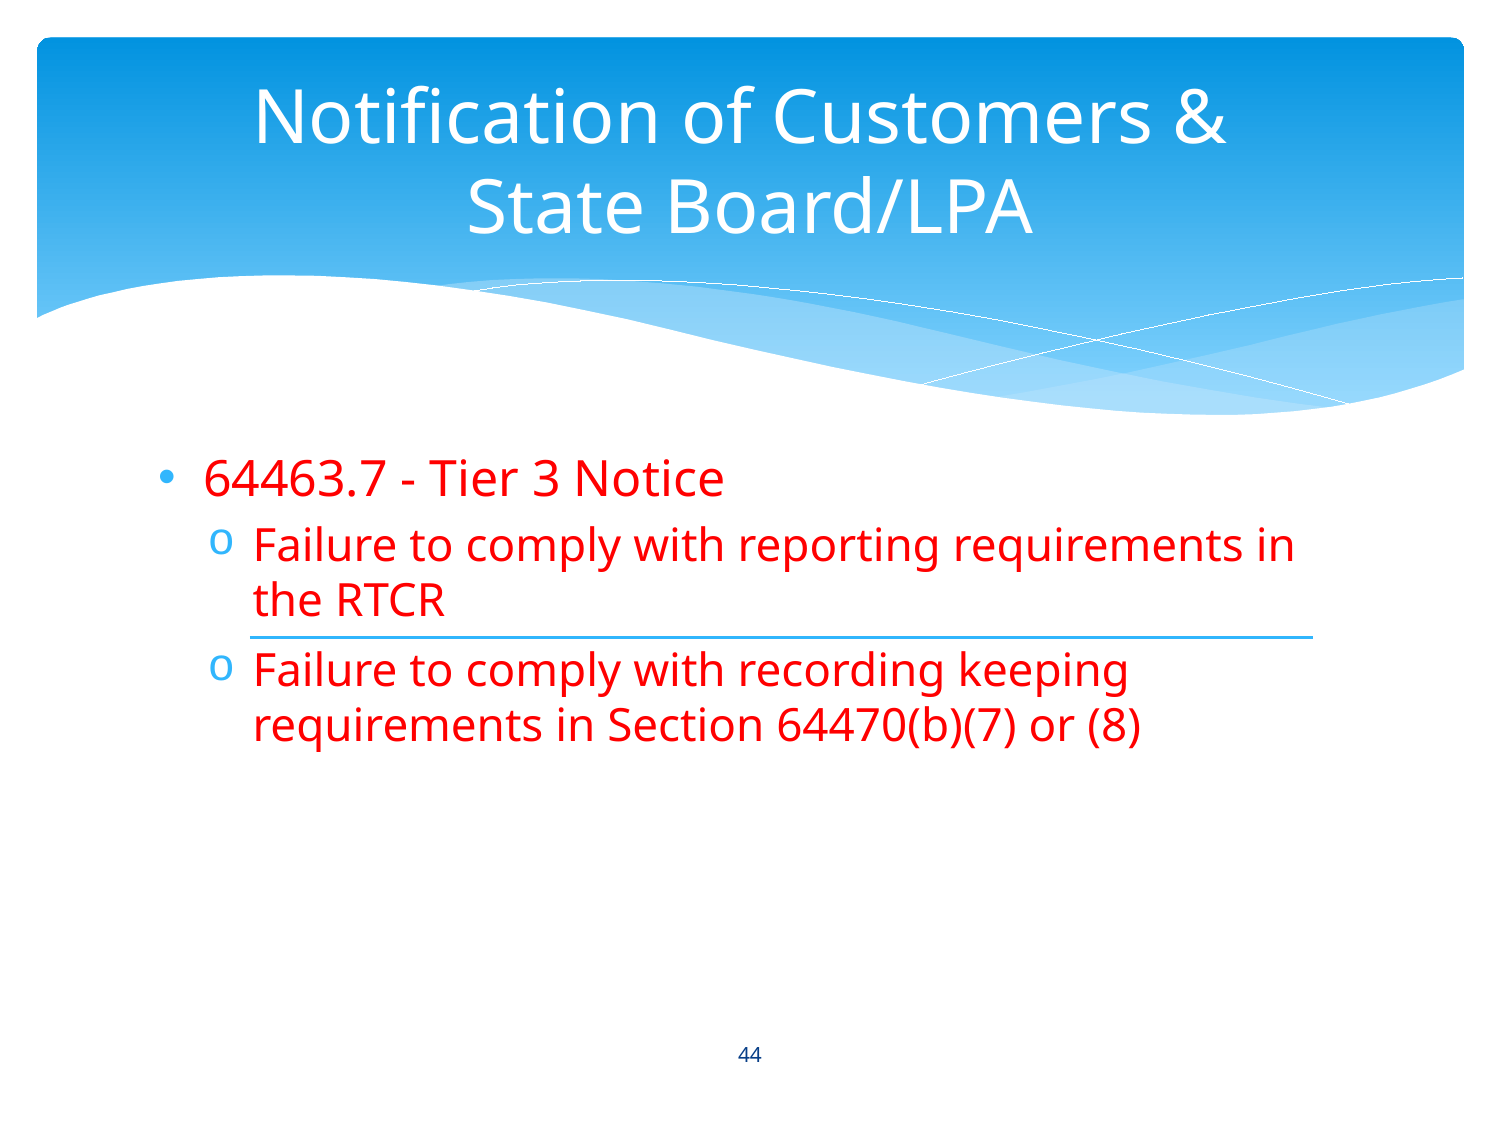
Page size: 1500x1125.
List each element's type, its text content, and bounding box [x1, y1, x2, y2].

slide_number 44 [654, 1025, 846, 1086]
title Notification of Customers & State Board/LPA [75, 55, 1425, 261]
list 64463.7 - Tier 3 Notice Failure to comply with reporting requirements in the RTCR Failure to comply with recording keeping requirements in Section 64470(b)(7) or (8) [143, 438, 1359, 1005]
